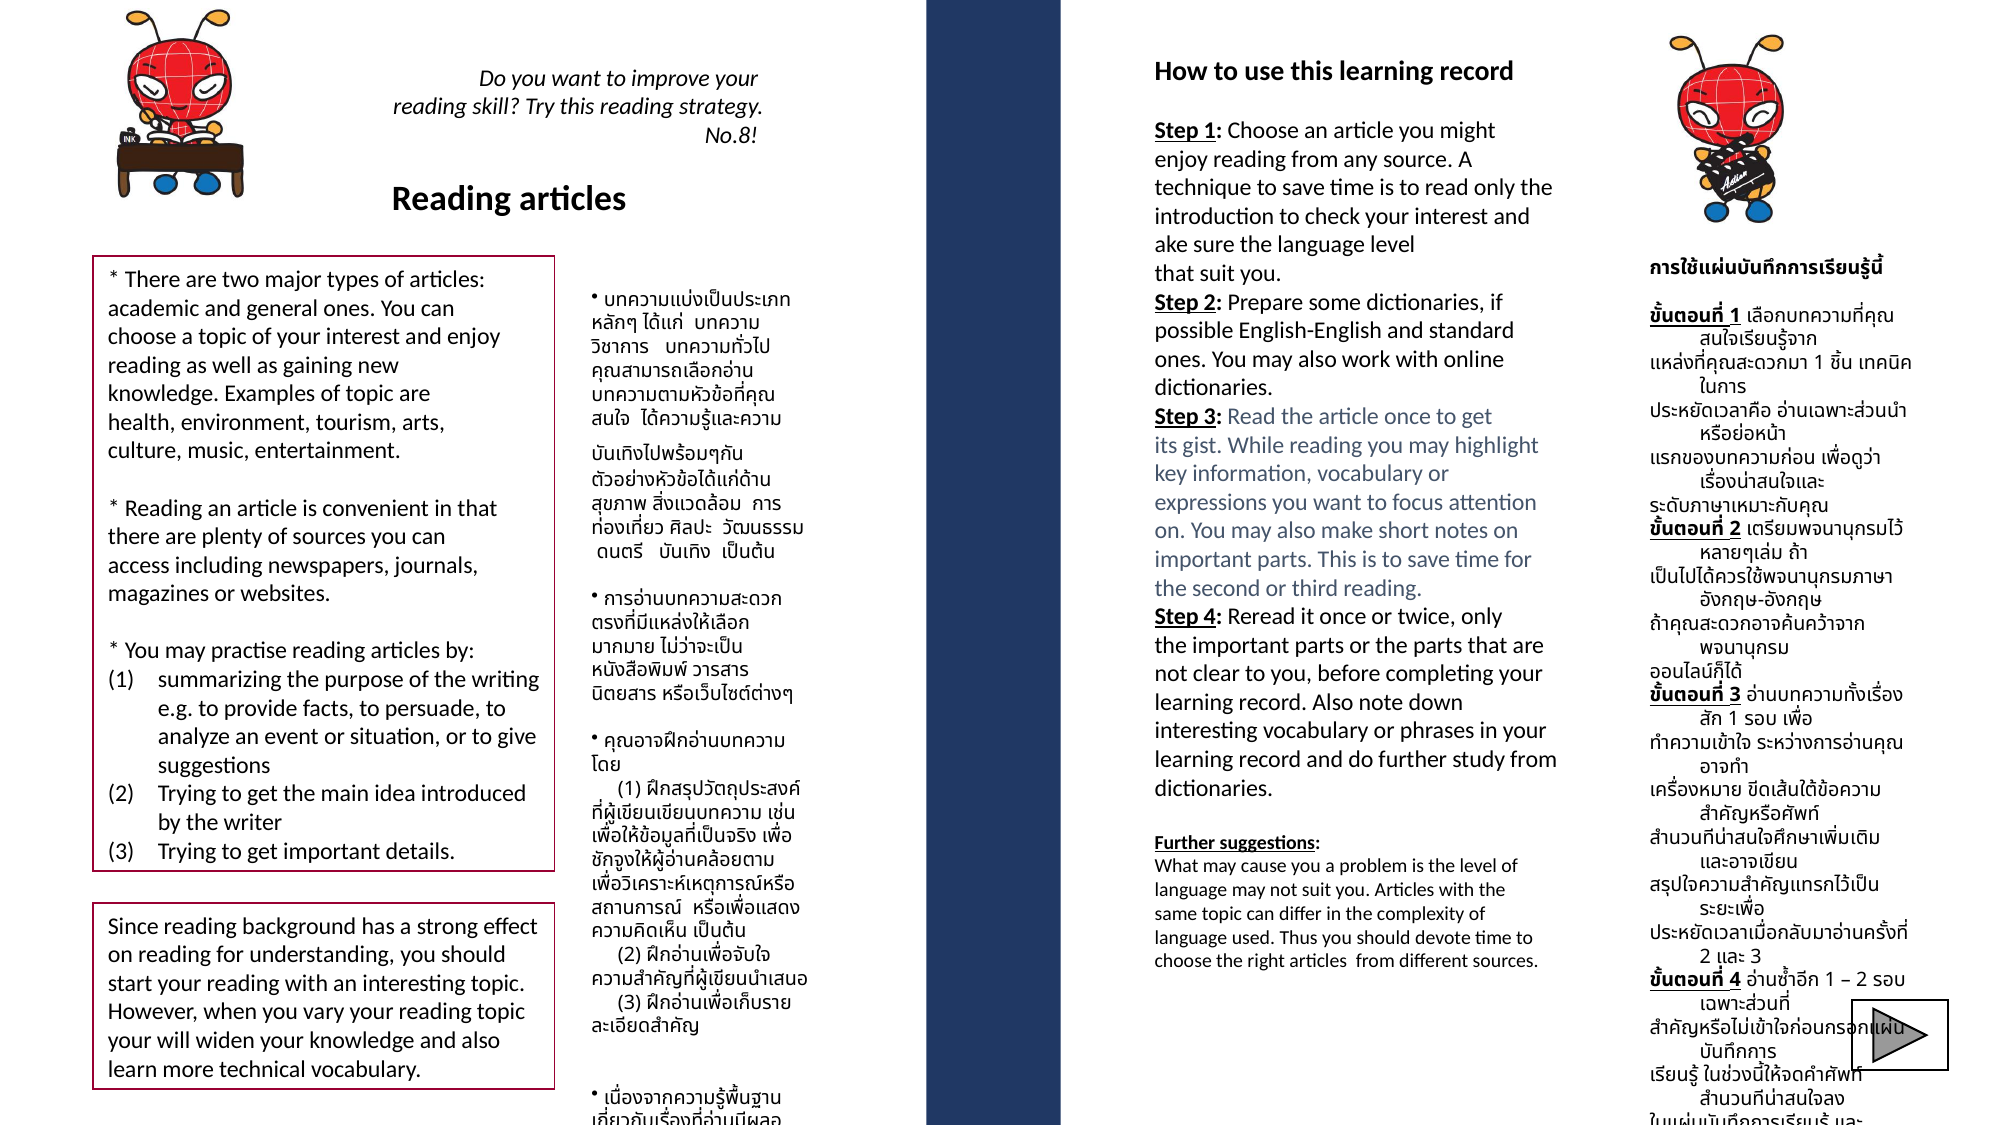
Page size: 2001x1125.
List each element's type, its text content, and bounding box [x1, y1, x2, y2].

text_box [1062, 0, 2000, 1125]
picture [1668, 33, 1786, 225]
picture [115, 8, 248, 201]
text_box How to use this learning record Step 1: Choose an article you might enjoy reading from any source. A technique to save time is to read only the introduction to check your interest and ake sure the language level that suit you. Step 2: Prepare some dictionaries, if possible English-English and standard ones. You may also work with online dictionaries. Step 3: Read the article once to get its gist. While reading you may highlight key information, vocabulary or expressions you want to focus attention on. You may also make short notes on important parts. This is to save time for the second or third reading. Step 4: Reread it once or twice, only the important parts or the parts that are not clear to you, before completing your learning record. Also note down interesting vocabulary or phrases in your learning record and do further study from dictionaries. Further suggestions: What may cause you a problem is the level of language may not suit you. Articles with the same topic can differ in the complexity of language used. Thus you should devote time to choose the right articles from different sources. [1139, 45, 1613, 980]
text_box การใช้แผ่นบันทึกการเรียนรู้นี้ ขั้นตอนที่ 1 เลือกบทความที่คุณสนใจเรียนรู้จาก แหล่งที่คุณสะดวกมา 1 ชิ้น เทคนิคในการ ประหยัดเวลาคือ อ่านเฉพาะส่วนนำหรือย่อหน้า แรกของบทความก่อน เพื่อดูว่าเรื่องน่าสนใจและ ระดับภาษาเหมาะกับคุณ ขั้นตอนที่ 2 เตรียมพจนานุกรมไว้หลายๆเล่ม ถ้า เป็นไปได้ควรใช้พจนานุกรมภาษาอังกฤษ-อังกฤษ ถ้าคุณสะดวกอาจค้นคว้าจากพจนานุกรม ออนไลน์ก็ได้ ขั้นตอนที่ 3 อ่านบทความทั้งเรื่องสัก 1 รอบ เพื่อ ทำความเข้าใจ ระหว่างการอ่านคุณอาจทำ เครื่องหมาย ขีดเส้นใต้ข้อความสำคัญหรือศัพท์ สำนวนทีน่าสนใจศึกษาเพิ่มเติม และอาจเขียน สรุปใจความสำคัญแทรกไว้เป็นระยะเพื่อ ประหยัดเวลาเมื่อกลับมาอ่านครั้งที่ 2 และ 3 ขั้นตอนที่ 4 อ่านซ้ำอีก 1 – 2 รอบ เฉพาะส่วนที่ สำคัญหรือไม่เข้าใจก่อนกรอกแผ่นบันทึกการ เรียนรู้ ในช่วงนี้ให้จดคำศัพท์ สำนวนทีน่าสนใจลง ในแผ่นบันทึกการเรียนรู้ และทำการศึกษาเพิ่มเติม โดยใช้พจนานุกรม ข้อเสนอแนะเพิ่มเติม สิ่งที่อาจจะเป็นปัญหาสำหรับคุณคือ ระดับความยากของภาษา แม้จะเป็นบทความ ประเภทเดียวกัน แต่ระดับภาษาก็จะมีความ ยากง่ายต่างกัน คุณจึงควรให้เวลากับการเลือก อ่านบทความที่เหมาะกับระดับความสามารถของ คุณโดยเลือกสื่อจากหลายๆแหล่ง [1634, 247, 1928, 1125]
text_box [925, 0, 1062, 1125]
text_box [0, 0, 925, 1125]
text_box [1928, 999, 1949, 1071]
